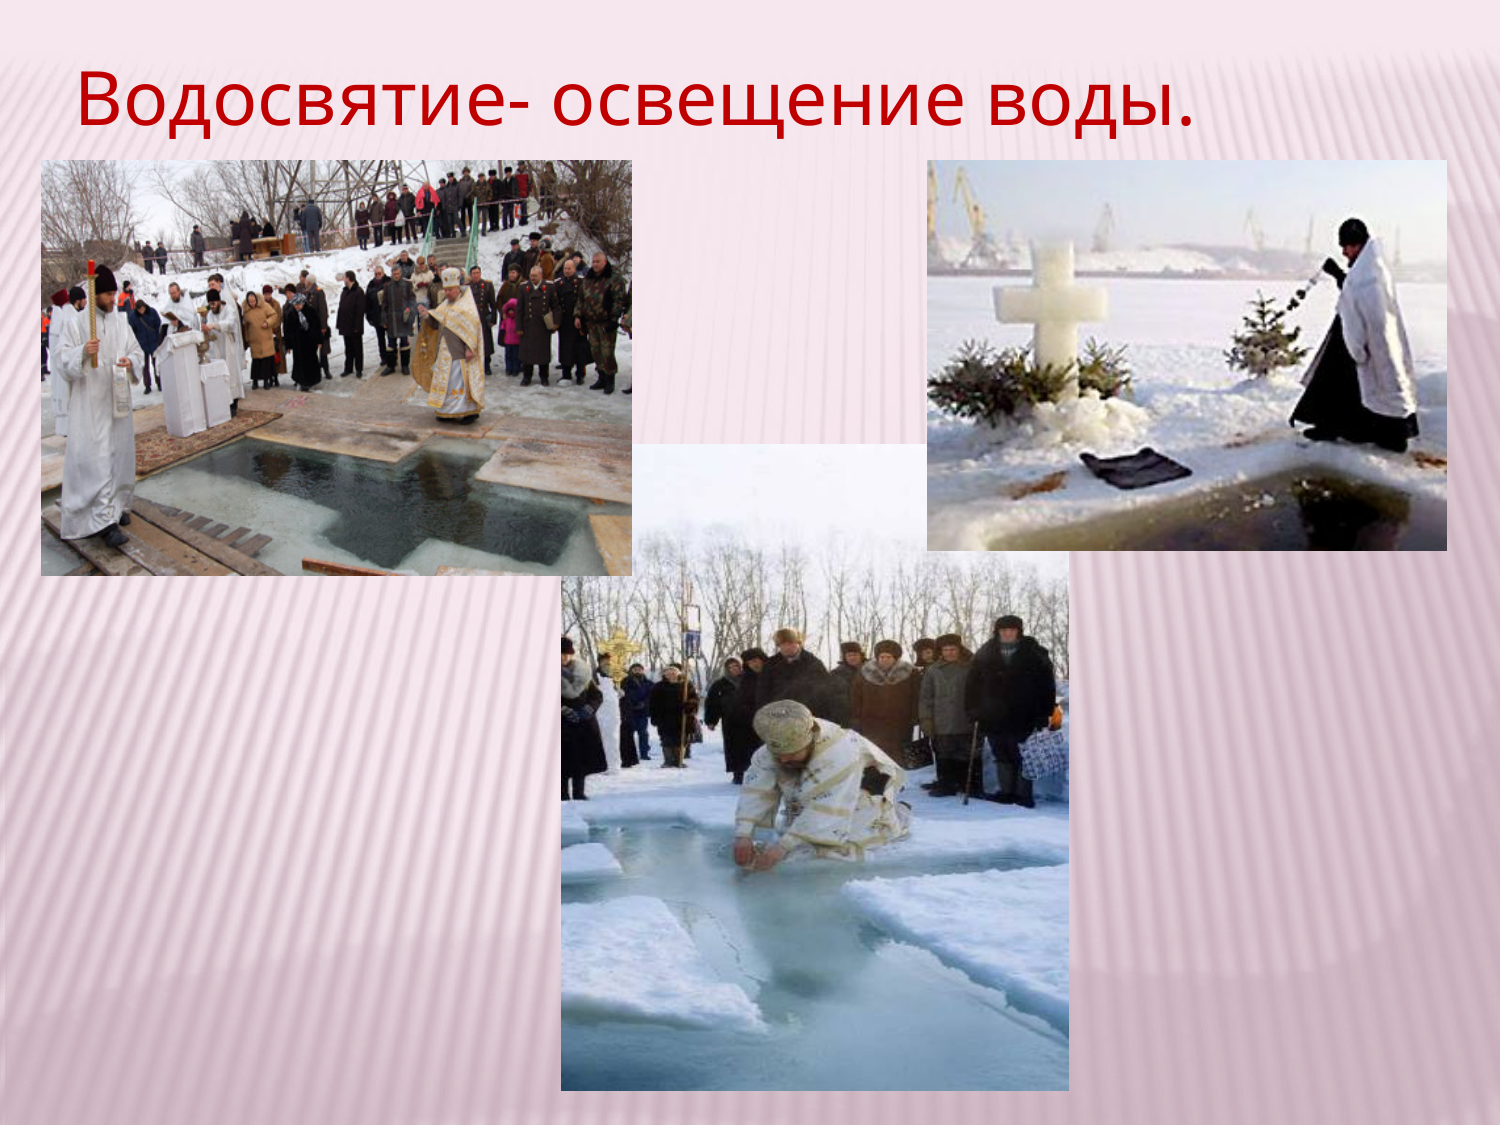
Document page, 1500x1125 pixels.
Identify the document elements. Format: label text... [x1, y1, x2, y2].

text_box Водосвятие- освещение воды. [41, 42, 1436, 148]
picture [40, 160, 1070, 1091]
picture [926, 160, 1447, 551]
